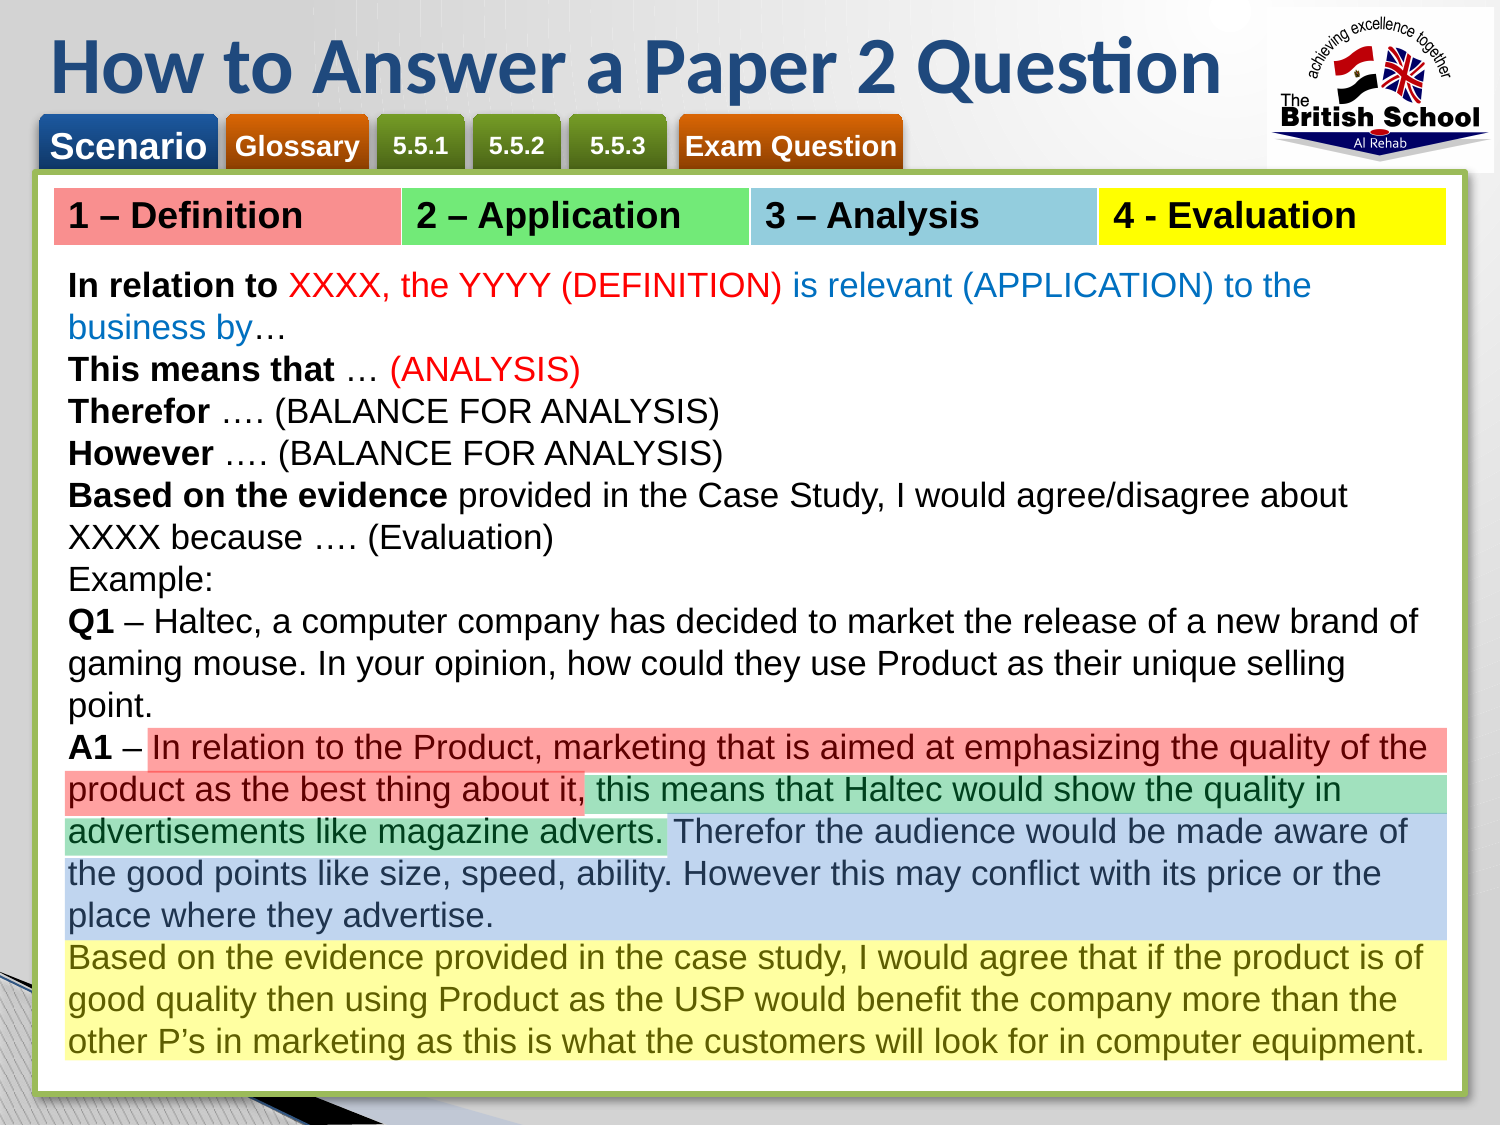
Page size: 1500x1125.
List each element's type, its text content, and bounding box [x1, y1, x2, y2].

text_box [64, 818, 667, 856]
table_header 1 – Definition [54, 188, 401, 245]
text_box [667, 812, 1447, 858]
text_box [64, 858, 1447, 940]
text_box e [551, 0, 603, 5]
picture [281, 1114, 303, 1125]
text_box [584, 775, 1447, 814]
picture [1267, 7, 1495, 173]
text_box [147, 727, 1447, 773]
table_header 4 - Evaluation [1099, 188, 1446, 245]
table_header 3 – Analysis [751, 188, 1097, 245]
title How to Answer a Paper 2 Question [35, 0, 1247, 122]
text_box [64, 770, 585, 816]
text_box In relation to XXXX, the YYYY (DEFINITION) is relevant (APPLICATION) to the business by… This means that … (ANALYSIS) Therefor …. (BALANCE FOR ANALYSIS) However …. (BALANCE FOR ANALYSIS) Based on the evidence provided in the Case Study, I would agree/disagree about XXXX because …. (Evaluation) Example: Q1 – Haltec, a computer company has decided to market the release of a new brand of gaming mouse. In your opinion, how could they use Product as their unique selling point. A1 – In relation to the Product, marketing that is aimed at emphasizing the quality of the product as the best thing about it, this means that Haltec would show the quality in advertisements like magazine adverts. Therefor the audience would be made aware of the good points like size, speed, ability. However this may conflict with its price or the place where they advertise. Based on the evidence provided in the case study, I would agree that if the product is of good quality then using Product as the USP would benefit the company more than the other P’s in marketing as this is what the customers will look for in computer equipment. [53, 255, 1447, 1068]
text_box [64, 940, 1447, 1061]
table_header 2 – Application [402, 188, 749, 245]
